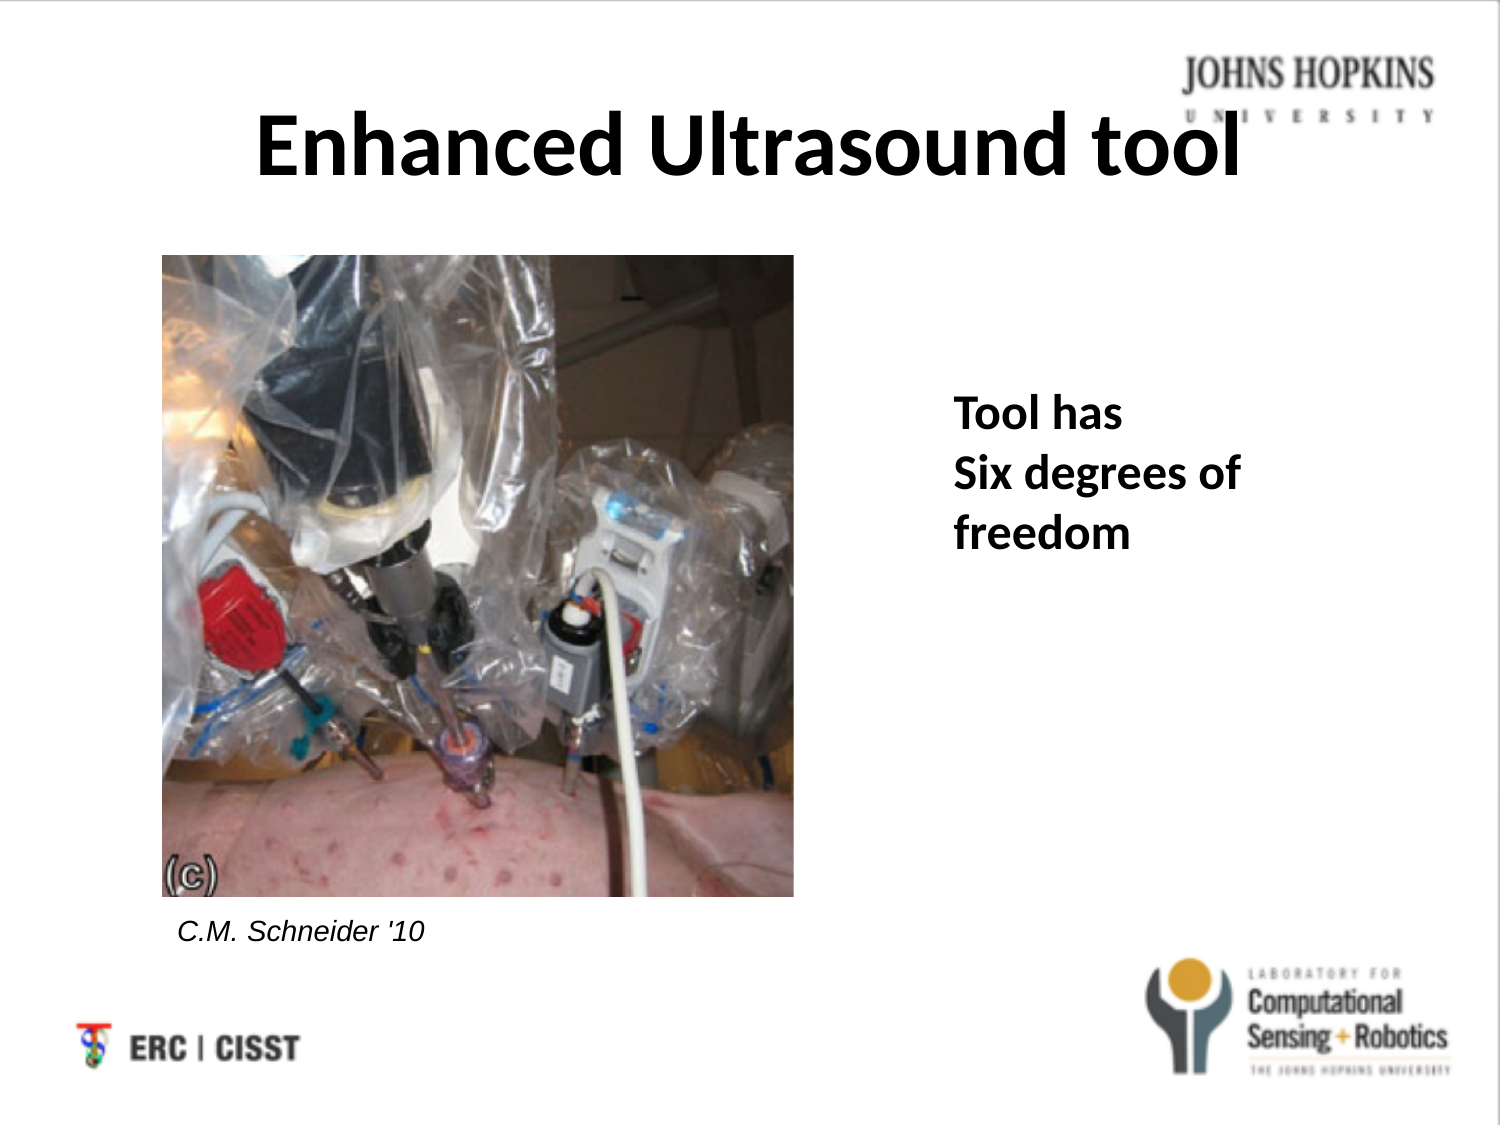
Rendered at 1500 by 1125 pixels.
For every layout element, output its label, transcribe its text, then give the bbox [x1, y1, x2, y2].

text_box Tool has Six degrees of freedom [938, 372, 1288, 569]
text_box C.M. Schneider '10 [162, 896, 475, 963]
picture [0, 0, 1500, 1125]
text_box [162, 255, 794, 897]
title Enhanced Ultrasound tool [75, 45, 1425, 233]
